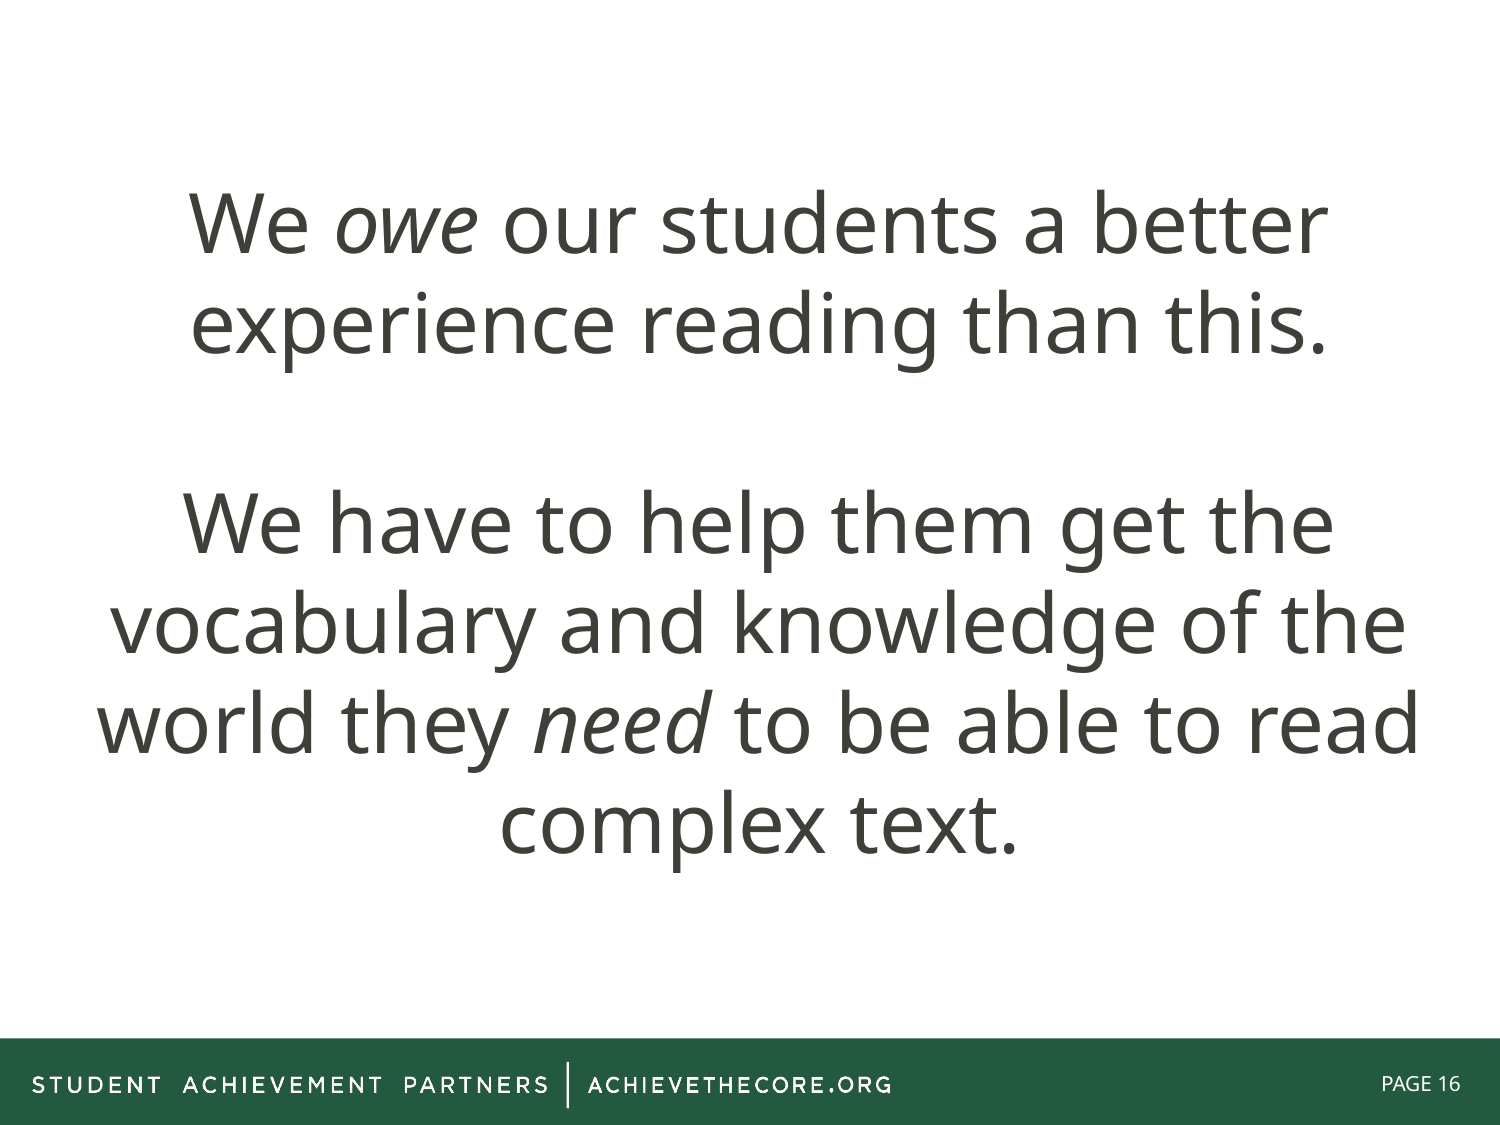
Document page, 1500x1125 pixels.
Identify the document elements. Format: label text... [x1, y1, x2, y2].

title We owe our students a better experience reading than this. We have to help them get the vocabulary and knowledge of the world they need to be able to read complex text. [64, 116, 1456, 926]
picture [12, 1055, 911, 1112]
